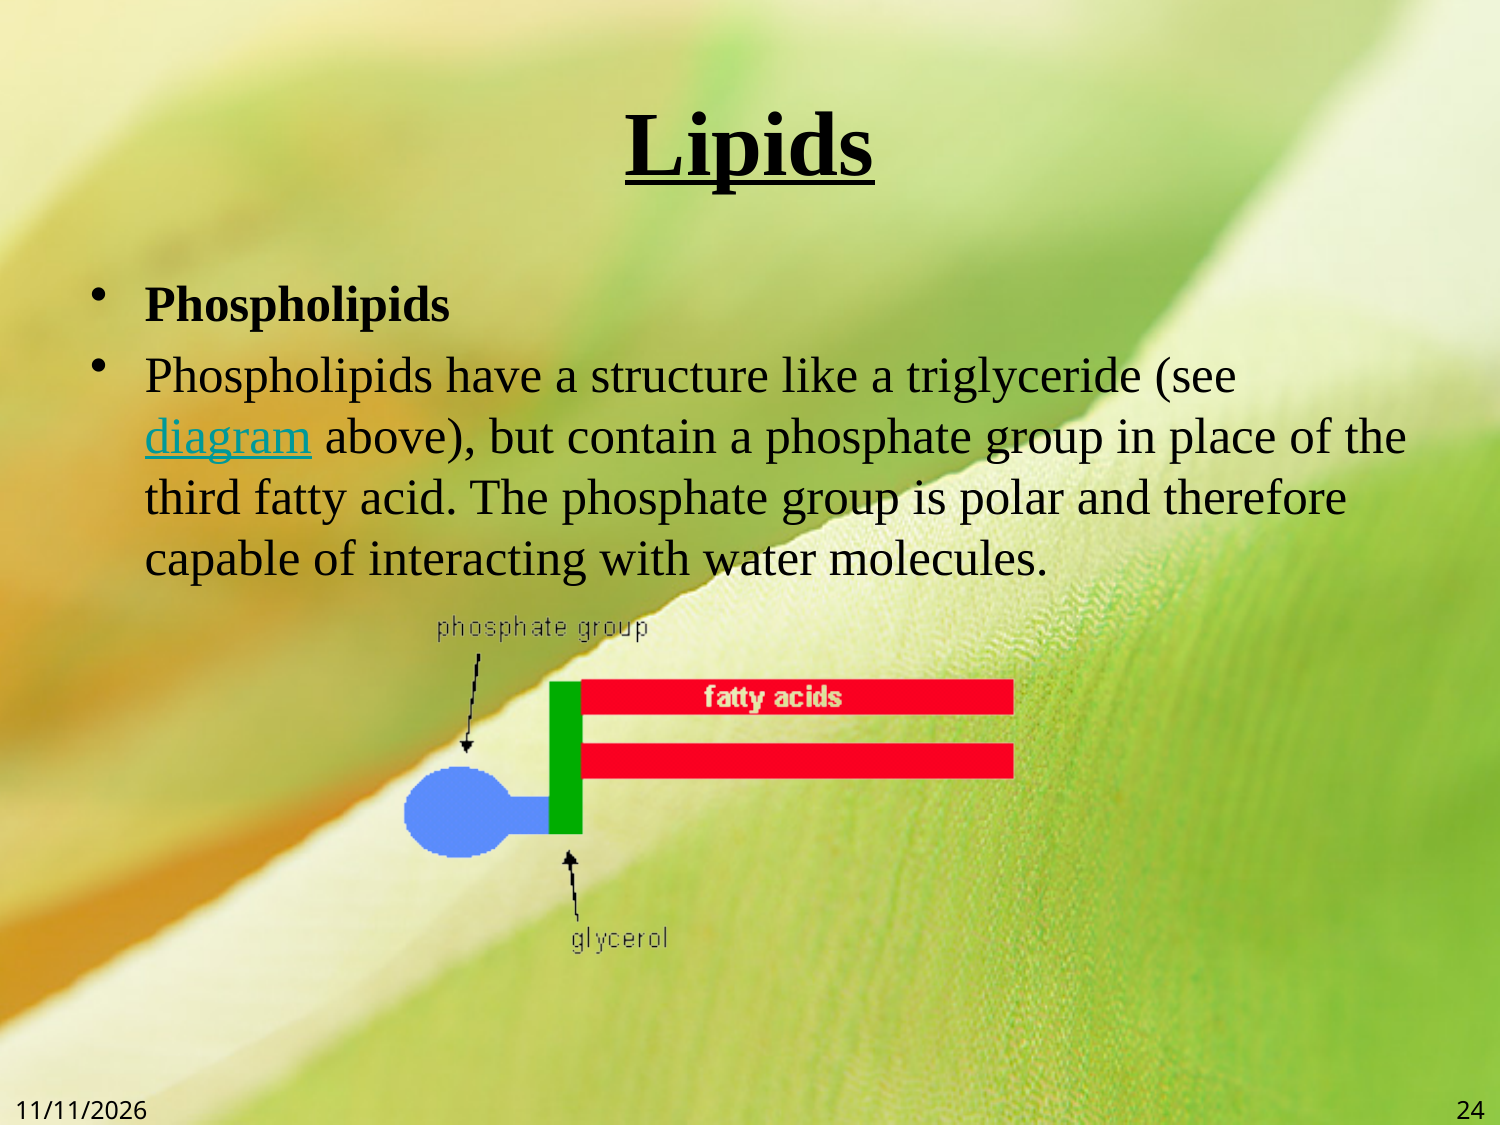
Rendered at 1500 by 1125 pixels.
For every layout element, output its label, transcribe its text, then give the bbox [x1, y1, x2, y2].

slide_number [0, 1087, 351, 1125]
picture [0, 0, 1500, 1125]
list Phospholipids Phospholipids have a structure like a triglyceride (see diagram above), but contain a phosphate group in place of the third fatty acid. The phosphate group is polar and therefore capable of interacting with water molecules. [74, 262, 1426, 598]
title Lipids [74, 44, 1426, 233]
slide_number 24 [1324, 1087, 1500, 1125]
